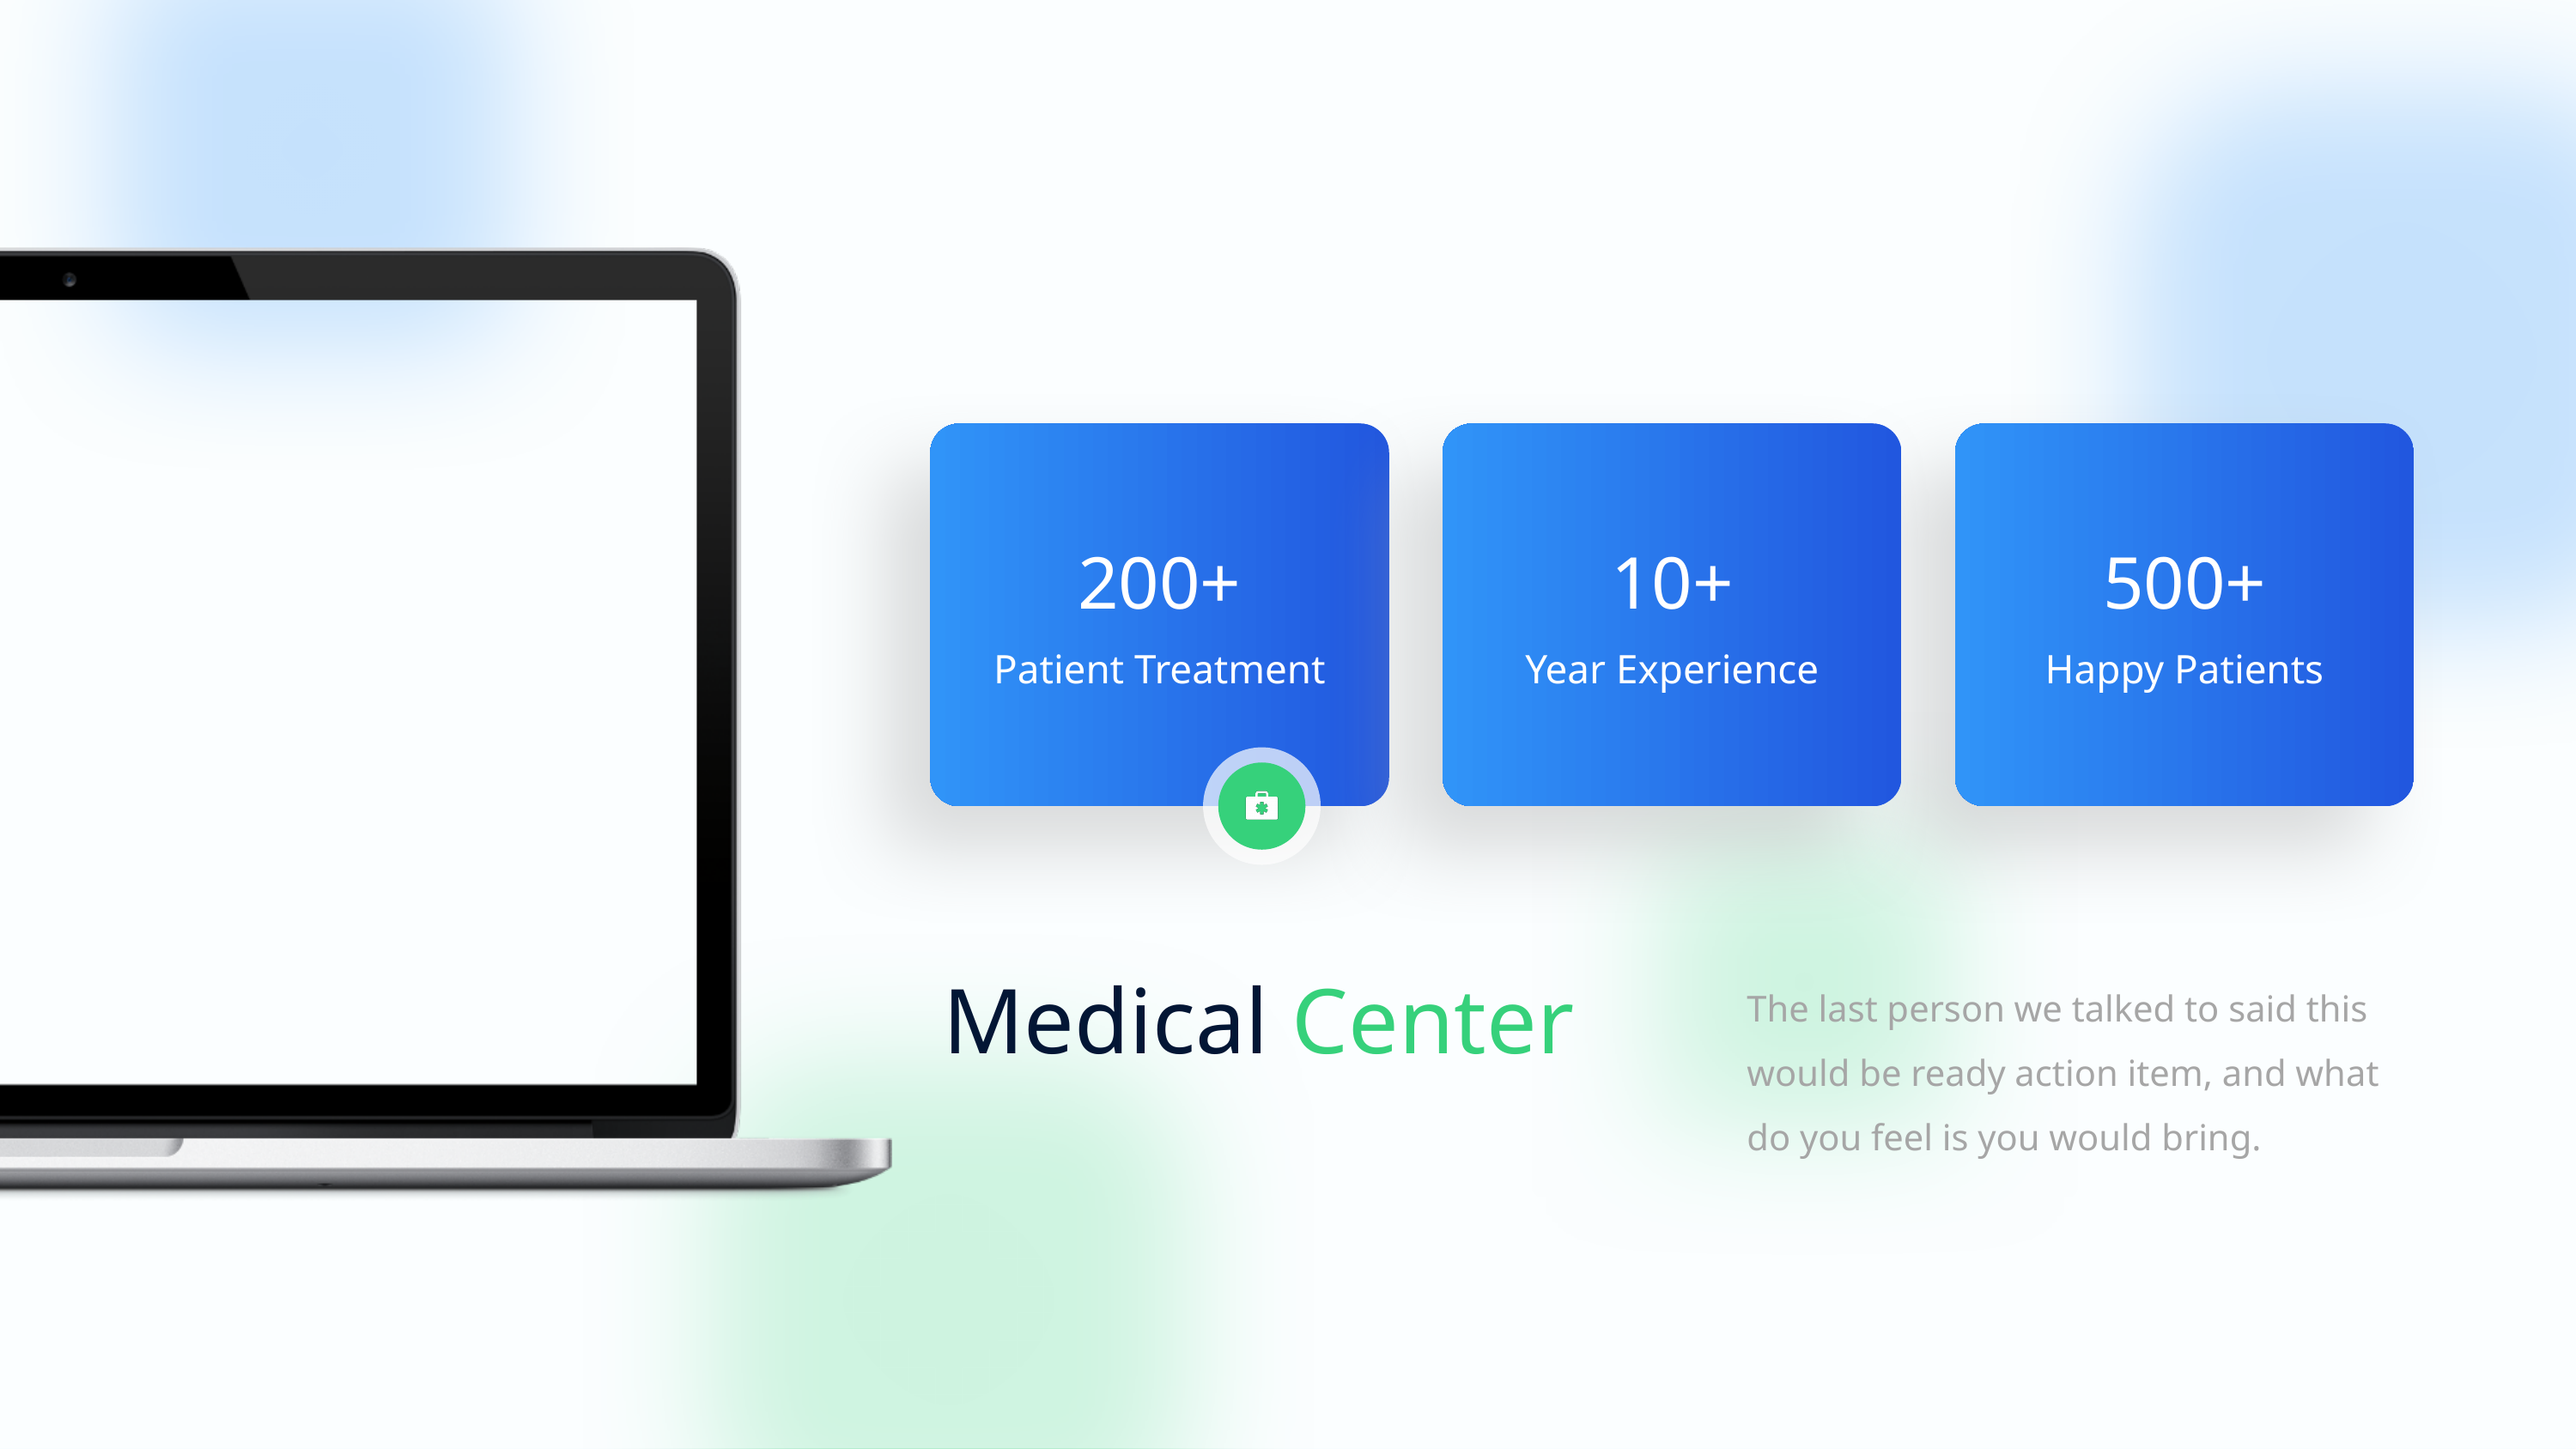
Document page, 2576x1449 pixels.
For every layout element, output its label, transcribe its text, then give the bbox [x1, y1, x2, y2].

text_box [1443, 423, 1902, 807]
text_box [1954, 423, 2415, 807]
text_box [930, 423, 1389, 807]
picture [0, 247, 892, 1201]
text_box [1202, 807, 1322, 866]
text_box Medical Center [930, 958, 1678, 1078]
text_box The last person we talked to said this would be ready action item, and what do you feel is you would bring. [1734, 958, 2415, 1164]
picture [1242, 786, 1281, 826]
text_box [1217, 807, 1307, 851]
